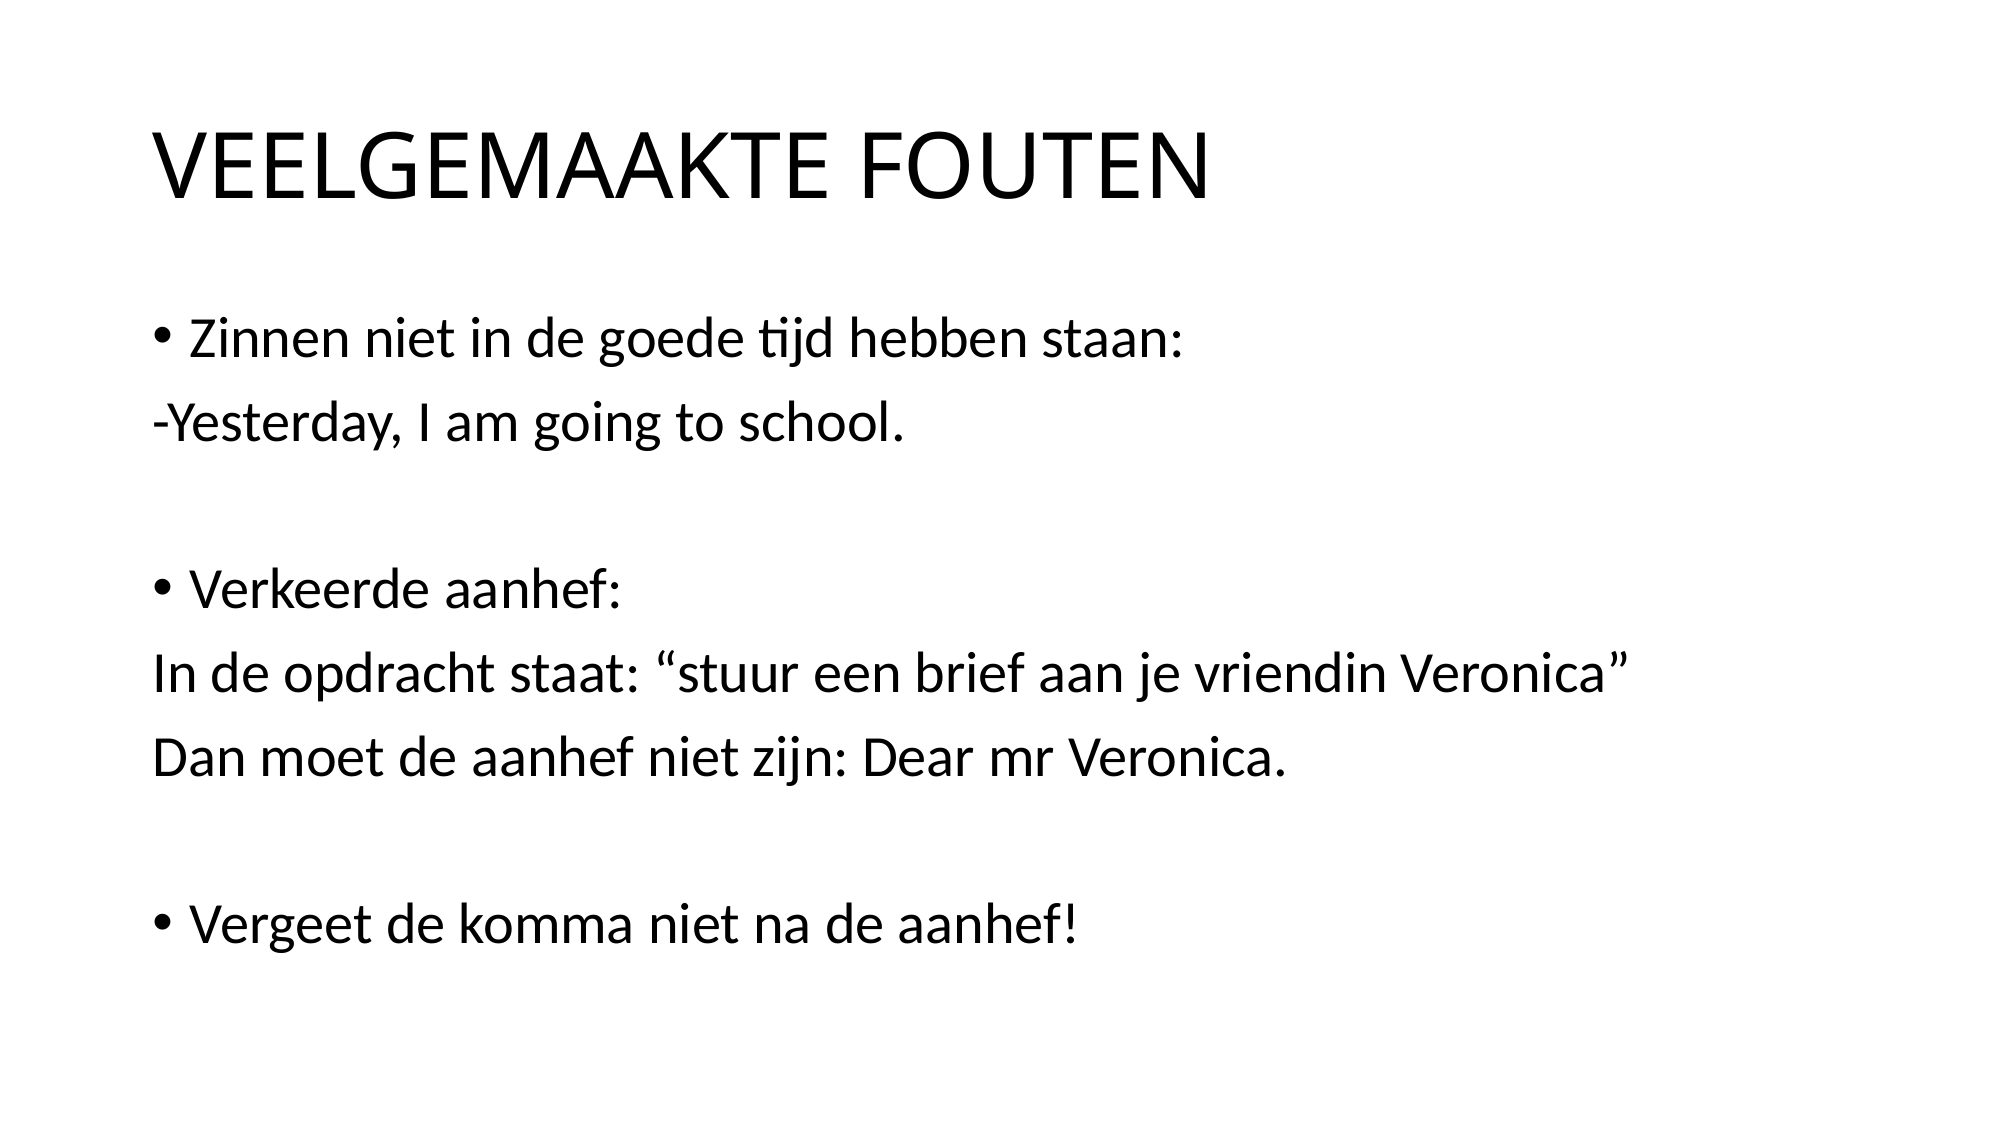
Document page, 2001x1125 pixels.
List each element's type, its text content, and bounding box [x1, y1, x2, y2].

title VEELGEMAAKTE FOUTEN [137, 59, 1863, 278]
list Zinnen niet in de goede tijd hebben staan: -Yesterday, I am going to school. Verkeerde aanhef: In de opdracht staat: “stuur een brief aan je vriendin Veronica” Dan moet de aanhef niet zijn: Dear mr Veronica. Vergeet de komma niet na de aanhef! [137, 299, 1863, 1014]
